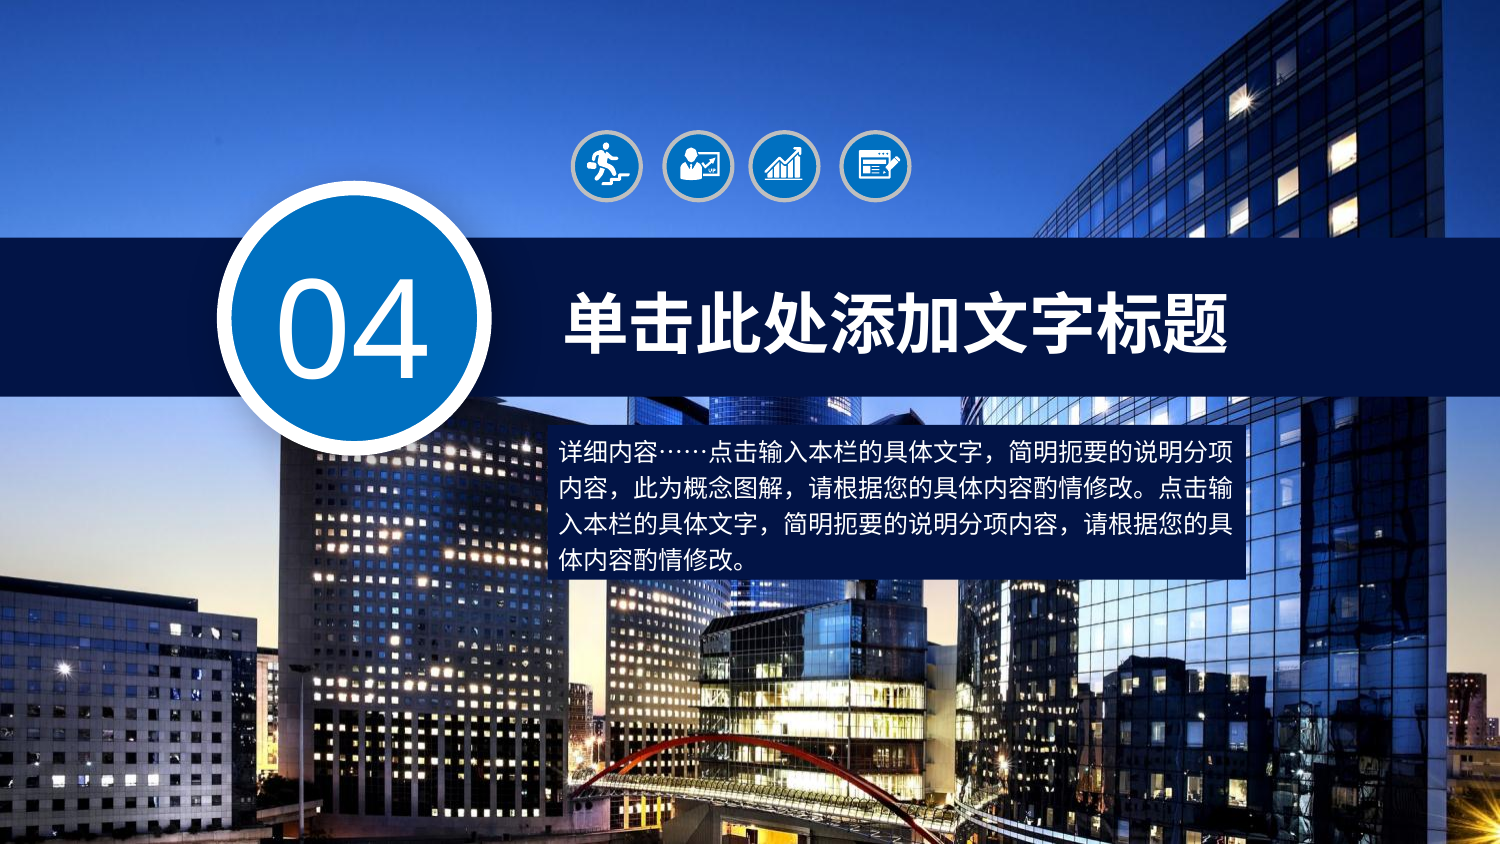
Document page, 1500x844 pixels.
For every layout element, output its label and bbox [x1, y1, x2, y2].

text_box [572, 132, 642, 201]
text_box [223, 187, 485, 449]
picture [0, 0, 1500, 844]
text_box [841, 132, 910, 201]
text_box [664, 132, 733, 201]
text_box [750, 132, 819, 201]
